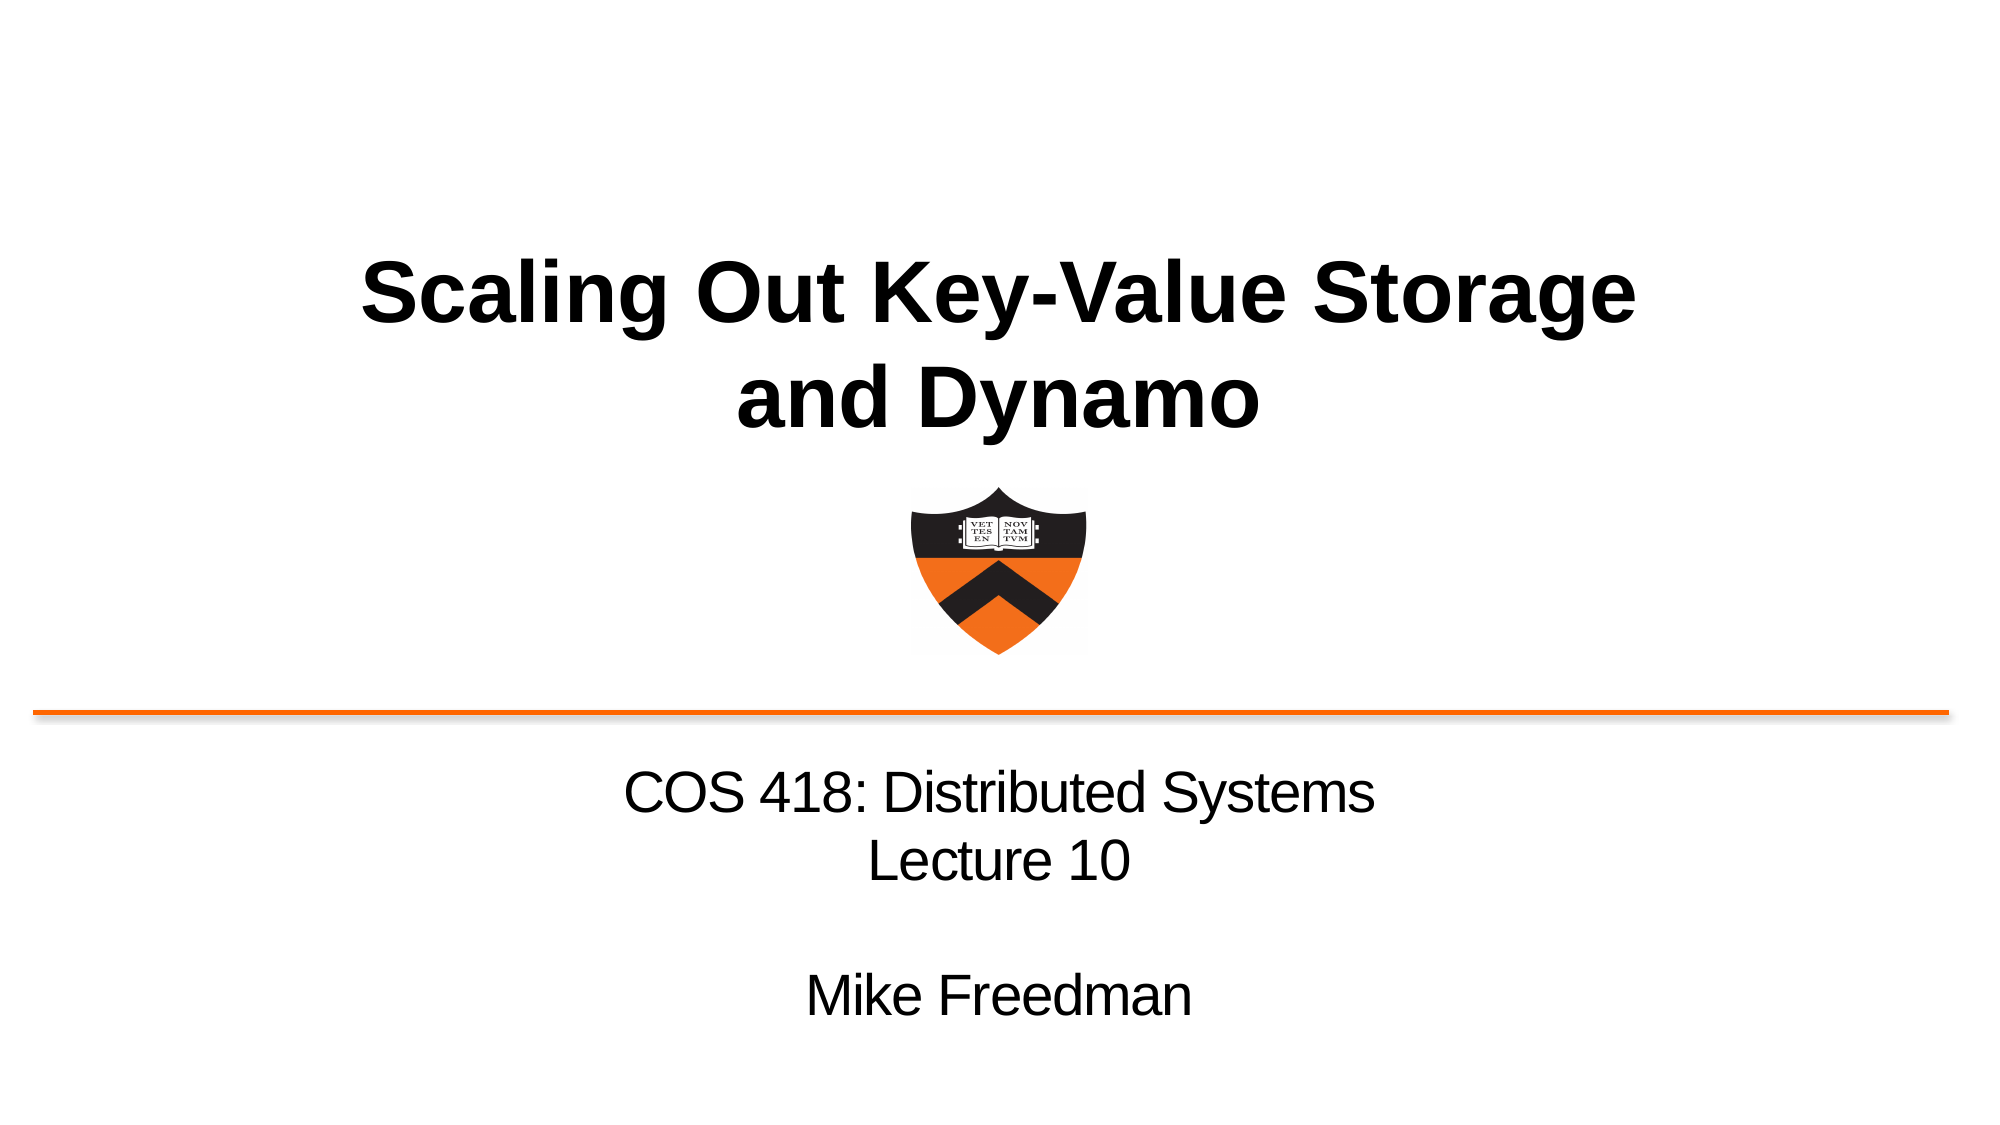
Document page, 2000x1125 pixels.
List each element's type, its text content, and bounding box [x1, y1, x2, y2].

subtitle COS 418: Distributed Systems Lecture 10 Mike Freedman [299, 761, 1700, 1050]
title Scaling Out Key-Value Storage and Dynamo [312, 112, 1688, 453]
picture [911, 487, 1088, 655]
